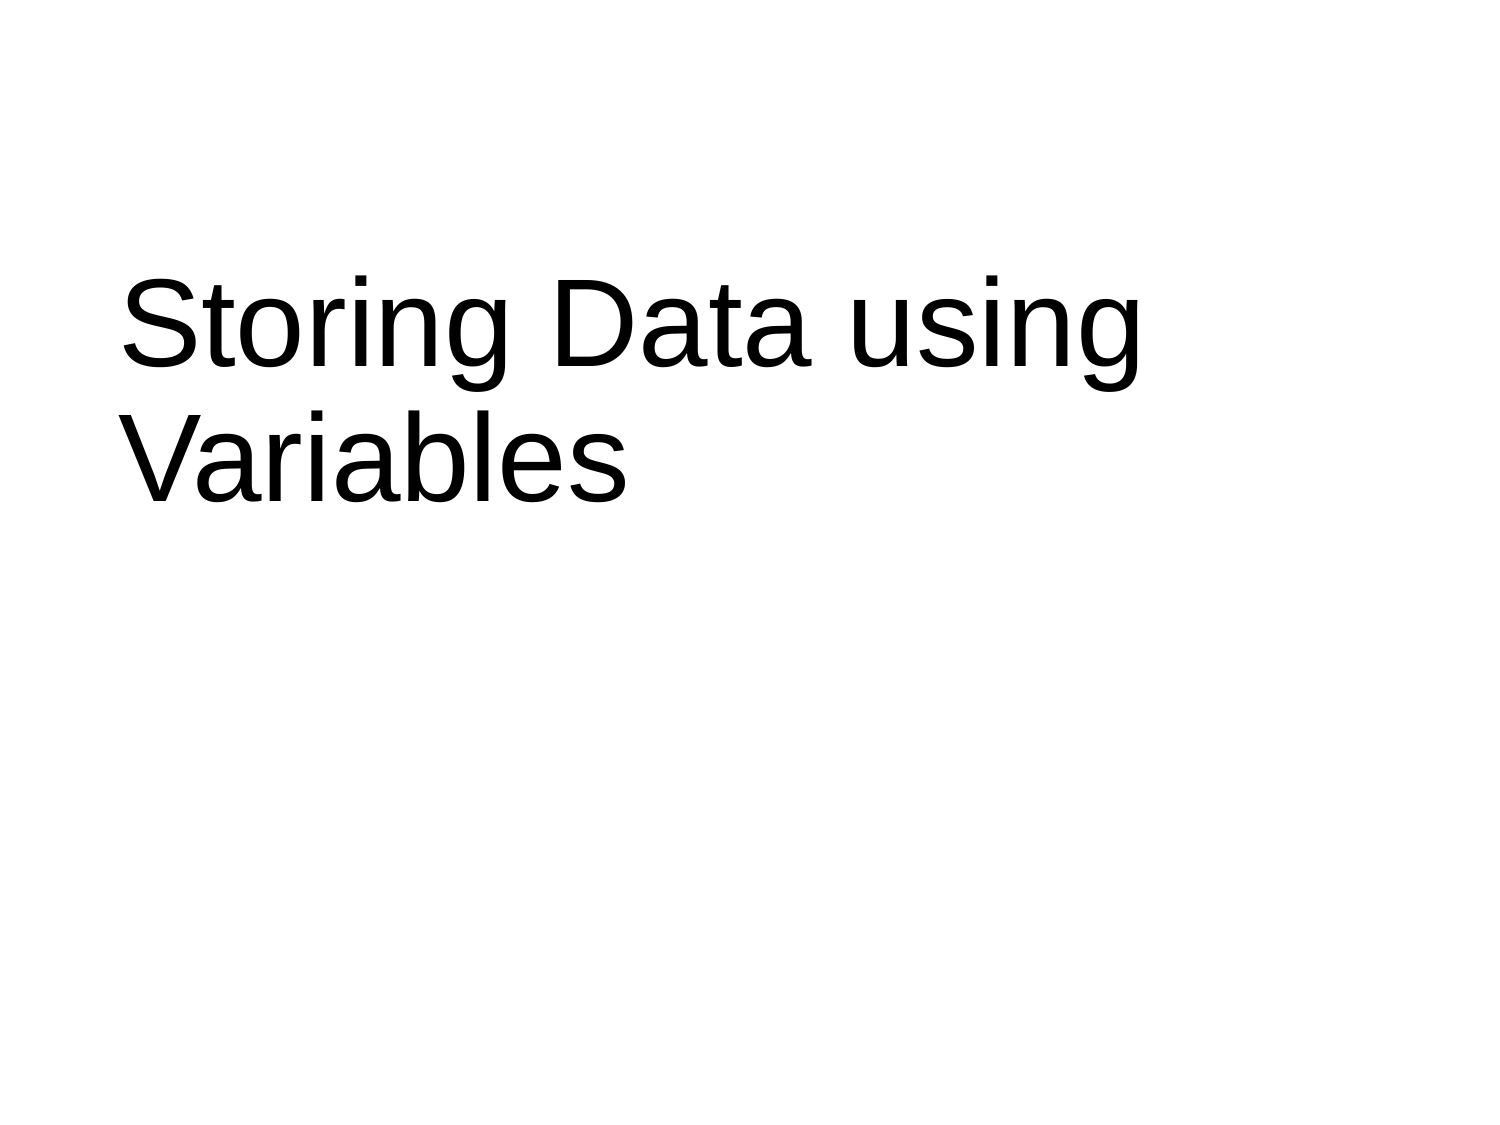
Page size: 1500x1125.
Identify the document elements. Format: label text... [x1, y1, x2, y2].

title Storing Data using Variables [103, 68, 1397, 537]
